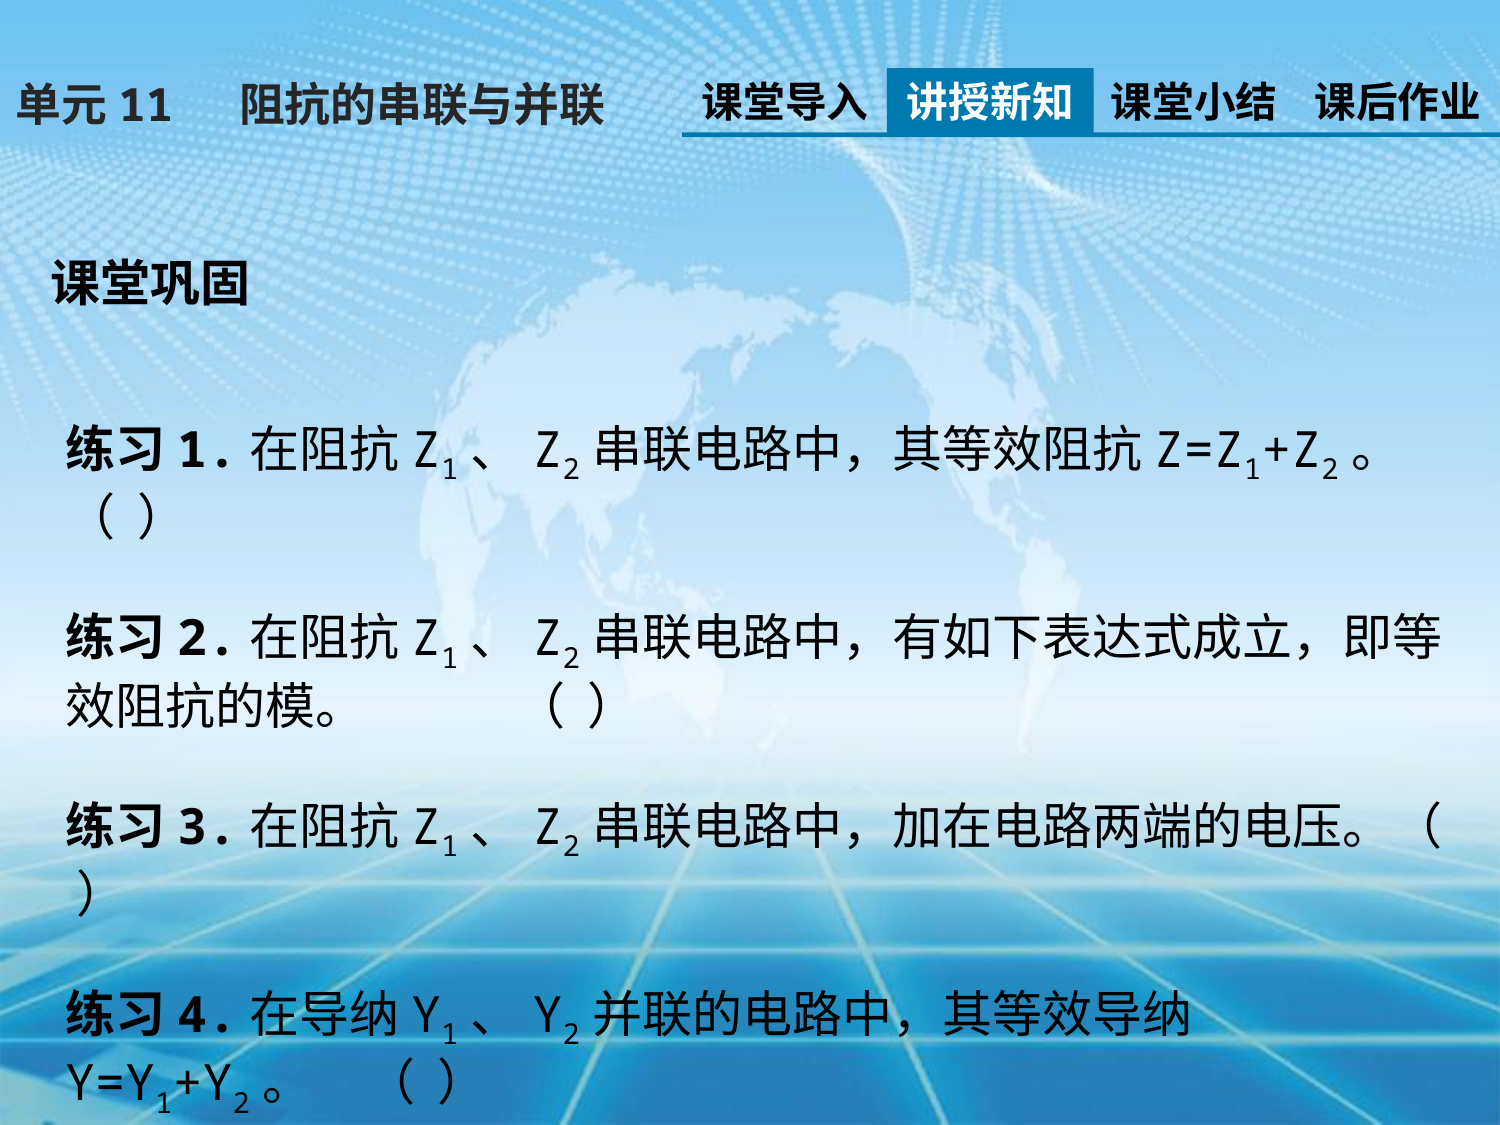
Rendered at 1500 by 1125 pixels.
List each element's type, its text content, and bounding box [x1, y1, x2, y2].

text_box 课堂巩固 [35, 193, 1070, 309]
picture [0, 0, 1500, 1125]
text_box 练习1.在阻抗Z1、Z2串联电路中，其等效阻抗Z=Z1+Z2。（ ） 练习2.在阻抗Z1、Z2串联电路中，有如下表达式成立，即等效阻抗的模。 （ ） 练习3.在阻抗Z1、Z2串联电路中，加在电路两端的电压。（ ） 练习4.在导纳Y1、Y2并联的电路中，其等效导纳Y=Y1+Y2。 （ ） [50, 410, 1458, 1010]
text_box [1, 67, 1500, 139]
